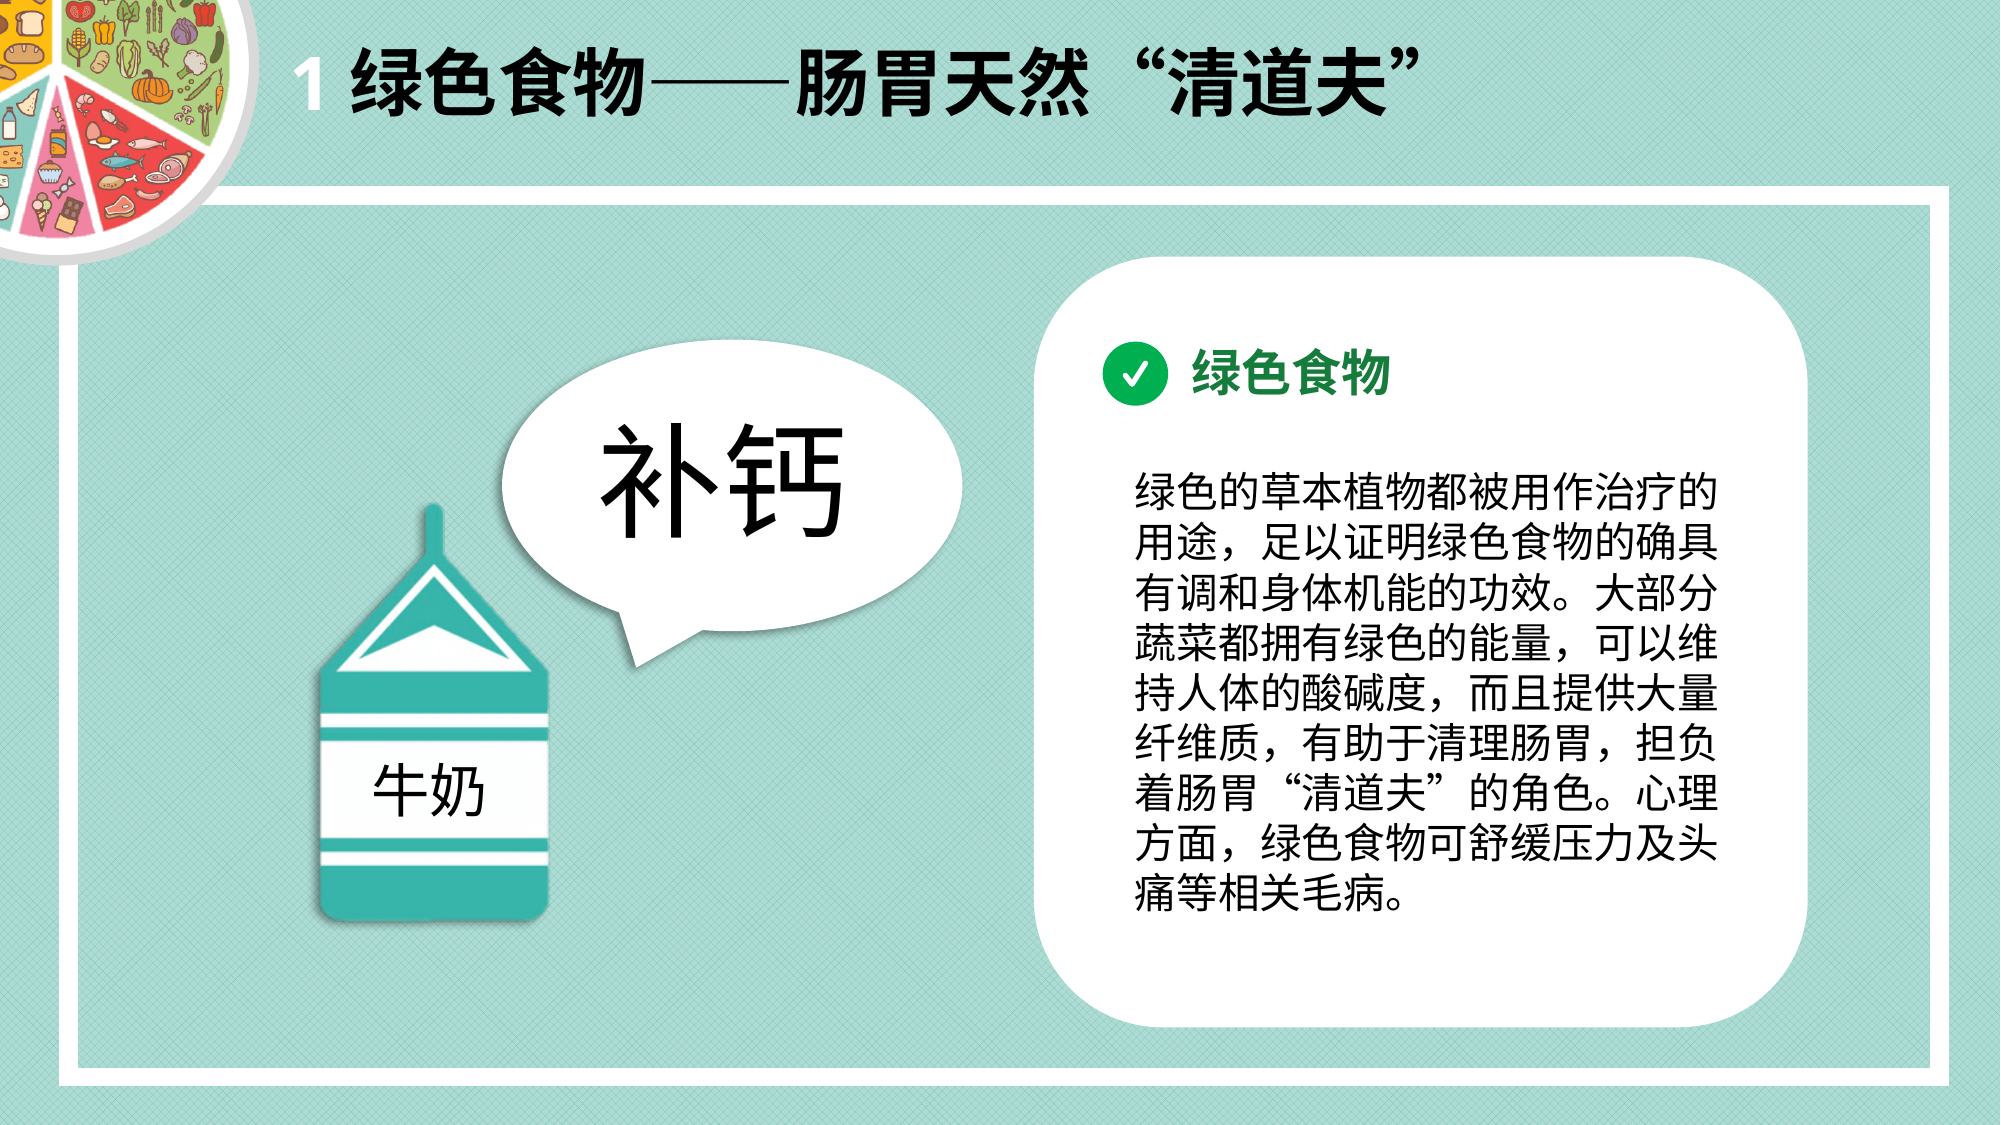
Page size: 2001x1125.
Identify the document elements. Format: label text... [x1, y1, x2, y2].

picture [0, 0, 238, 246]
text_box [97, 339, 963, 1067]
text_box 绿色食物 [1168, 331, 1829, 411]
text_box 黑色食物含有17种氨基酸及铁、锌、硒、钼等十余种微量元素、维生素和亚油酸等营养素，有通便、补肺、提高免疫力和润泽肌肤、养发美容、抗衰老等作用。黑色食物有以下优势：一是来自天然，所含有害成分极少；二是营养成分齐全，质优量多；三是可明显减少动脉硬化、冠心病、脑中风等严重疾病的发生几率。 [1032, 255, 1809, 1029]
text_box 绿色的草本植物都被用作治疗的用途，足以证明绿色食物的确具有调和身体机能的功效。大部分蔬菜都拥有绿色的能量，可以维持人体的酸碱度，而且提供大量纤维质，有助于清理肠胃，担负着肠胃“清道夫”的角色。心理方面，绿色食物可舒缓压力及头痛等相关毛病。 [1119, 458, 1767, 924]
title 1绿色食物——肠胃天然“清道夫” [275, 39, 2000, 135]
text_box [1102, 341, 1169, 406]
